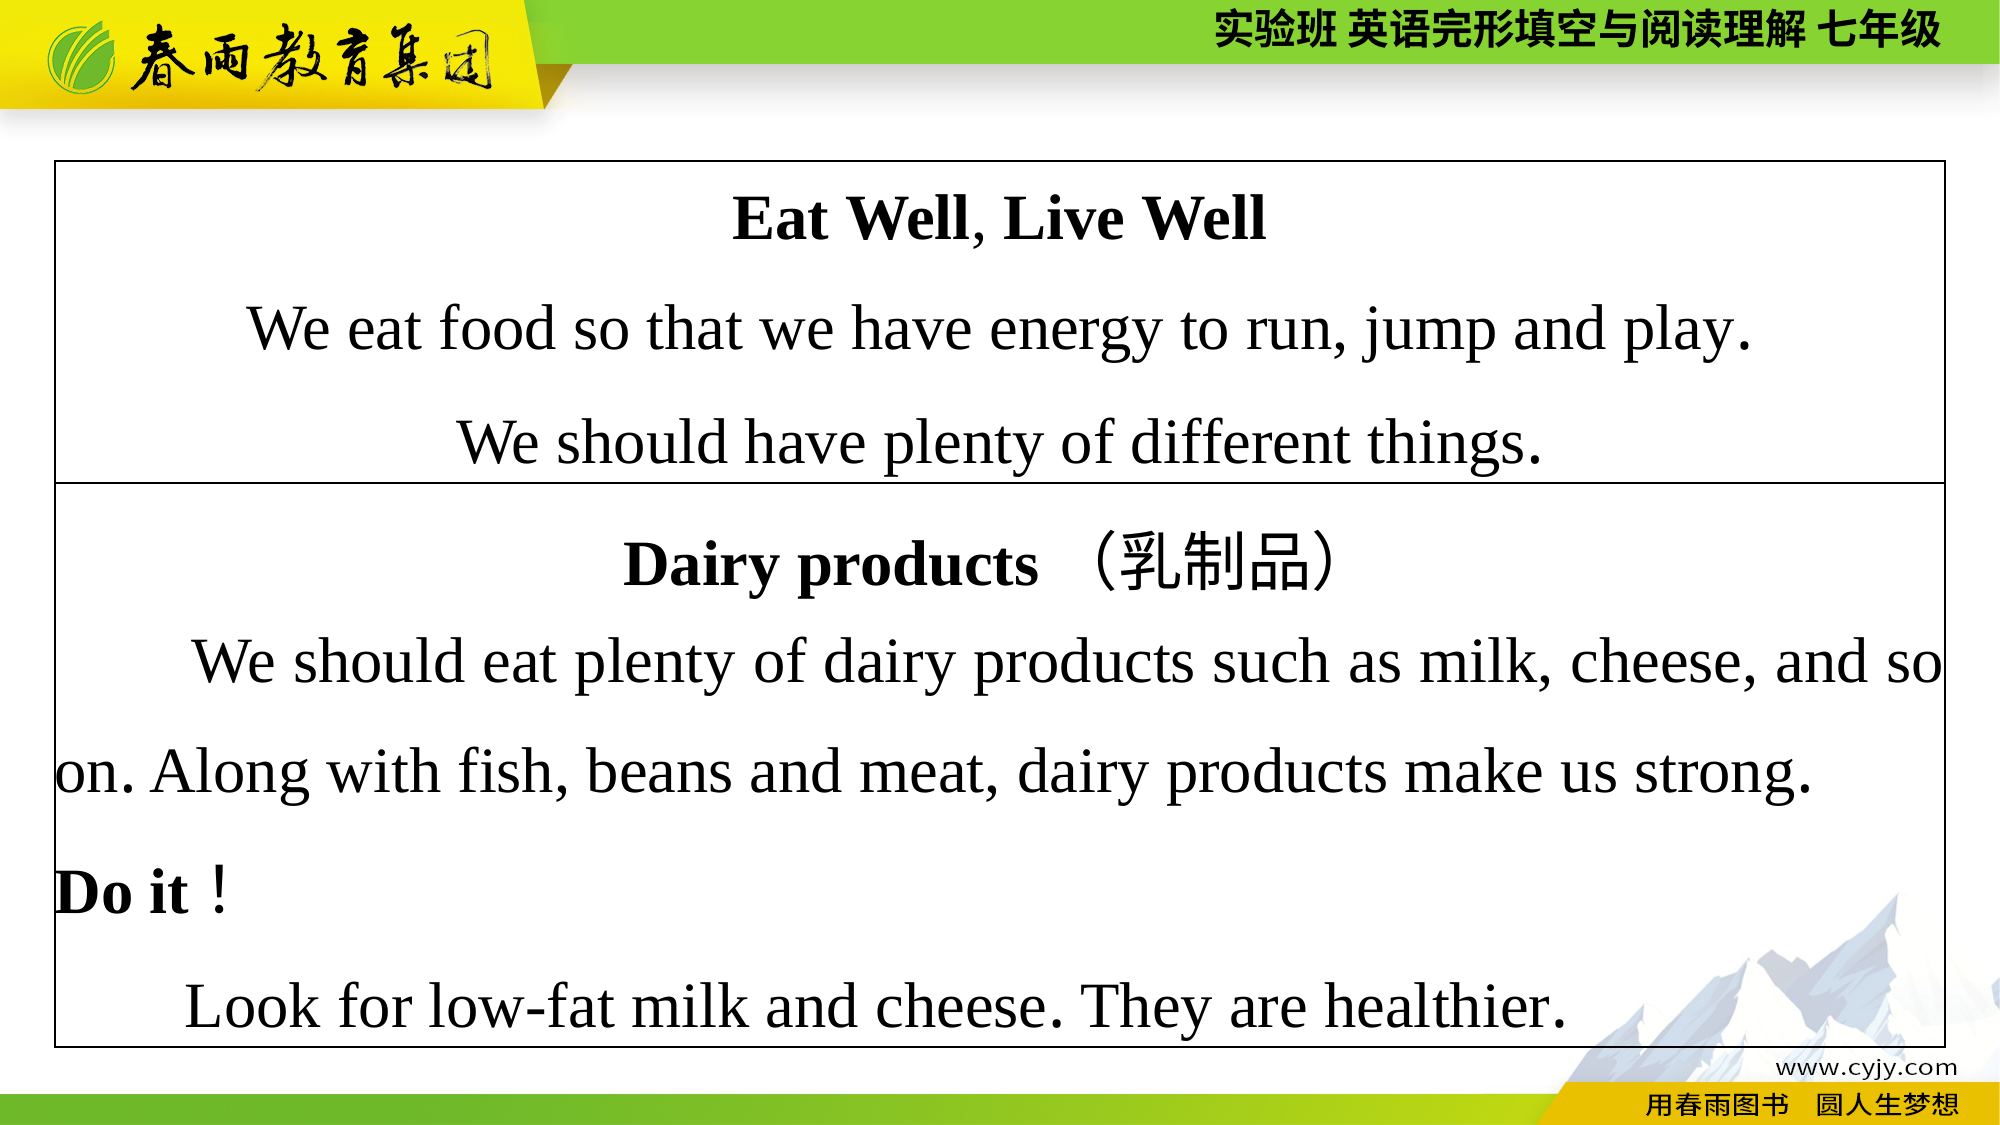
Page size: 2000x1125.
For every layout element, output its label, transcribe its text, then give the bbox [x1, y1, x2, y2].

table_cell Dairy products（乳制品） We should eat plenty of dairy products such as milk, cheese, and so on. Along with fish, beans and meat, dairy products make us strong. Do it！ Look for low-fat milk and cheese. They are healthier. [56, 484, 1944, 1046]
table_header Eat Well, Live Well We eat food so that we have energy to run, jump and play. We should have plenty of different things. [56, 162, 1944, 482]
picture [0, 0, 2000, 1125]
